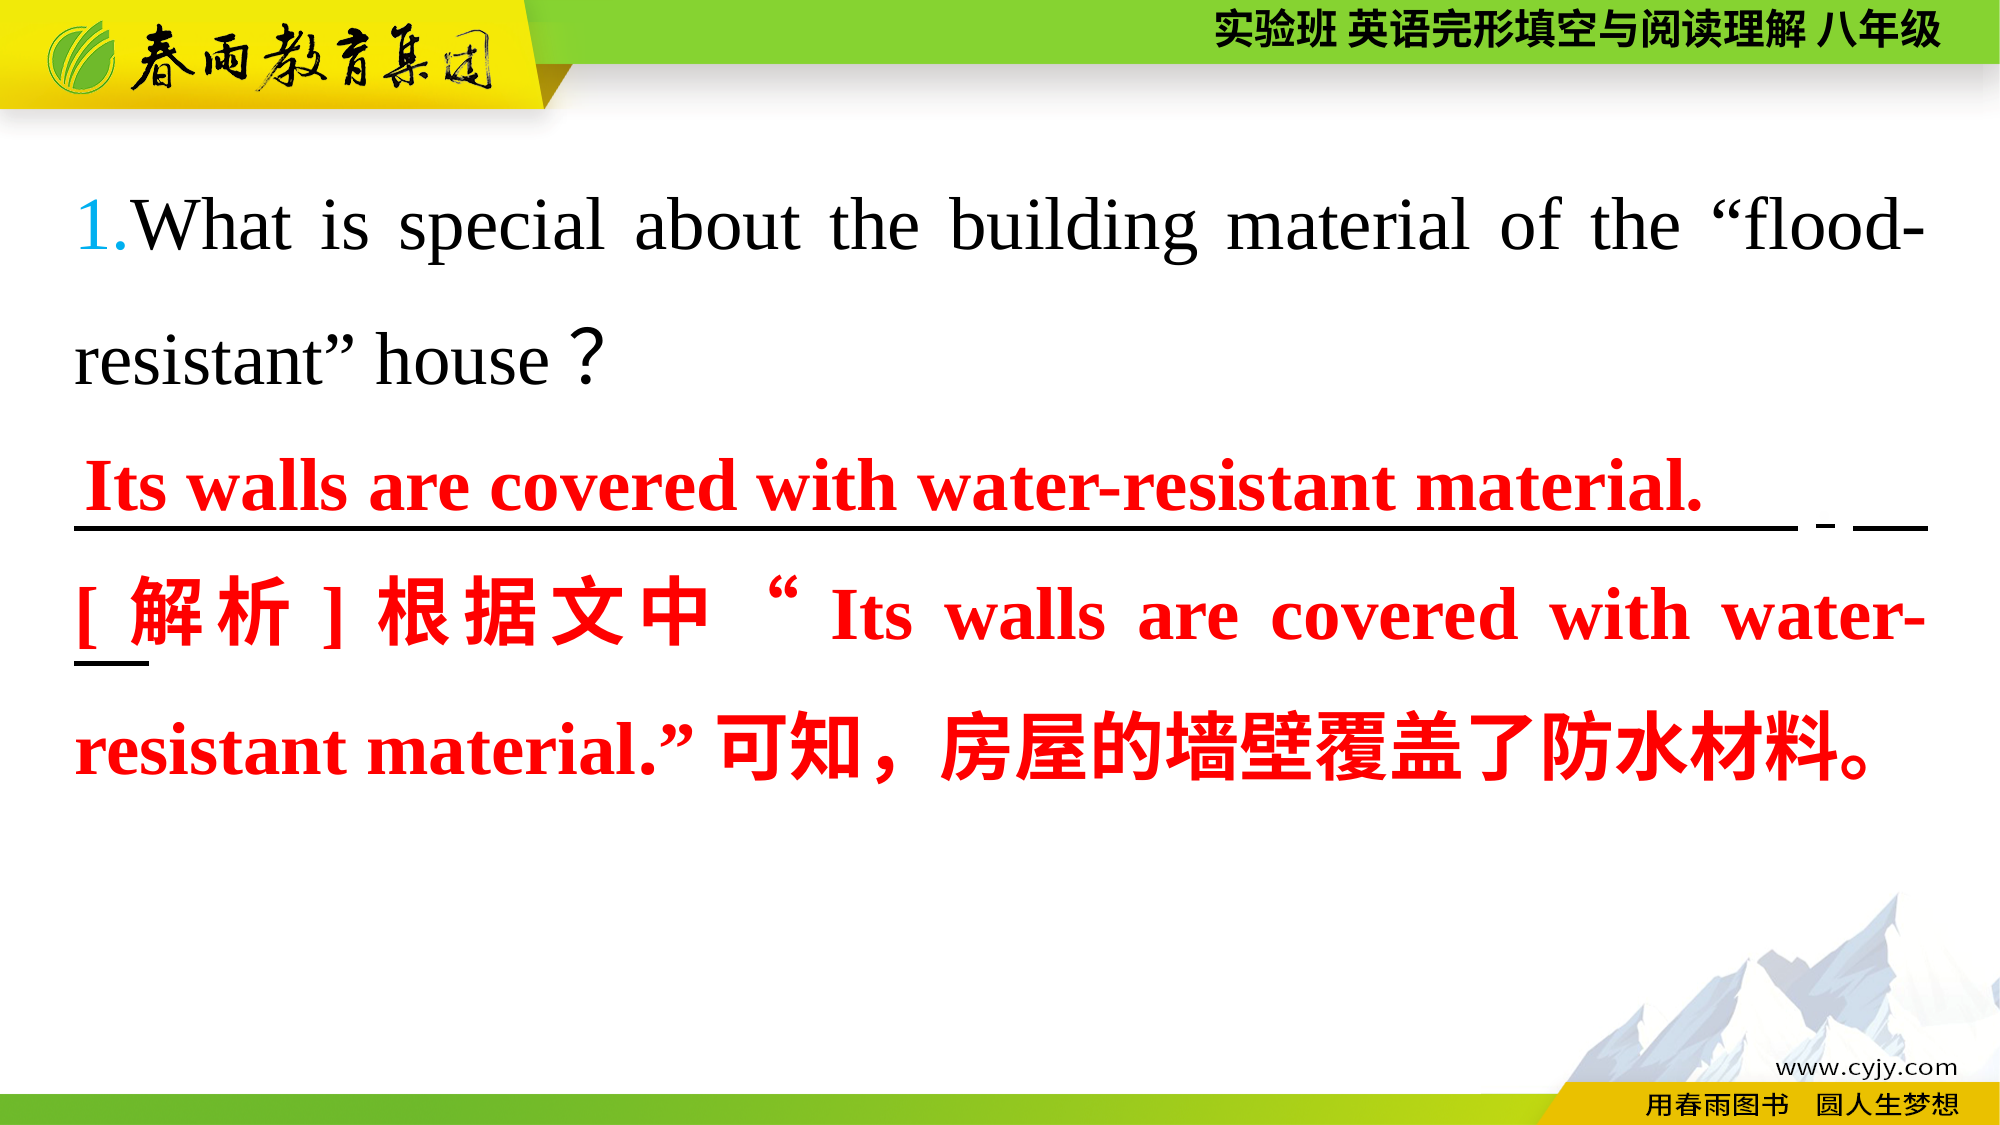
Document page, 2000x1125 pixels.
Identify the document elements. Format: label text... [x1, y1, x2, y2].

list 1.What is special about the building material of the “flood-resistant” house？ . [59, 122, 1944, 511]
picture [0, 0, 2000, 1125]
text_box Its walls are covered with water-resistant material. [69, 382, 1767, 511]
text_box [解析]根据文中“Its walls are covered with water-resistant material.”可知，房屋的墙壁覆盖了防水材料。 [59, 511, 1944, 797]
